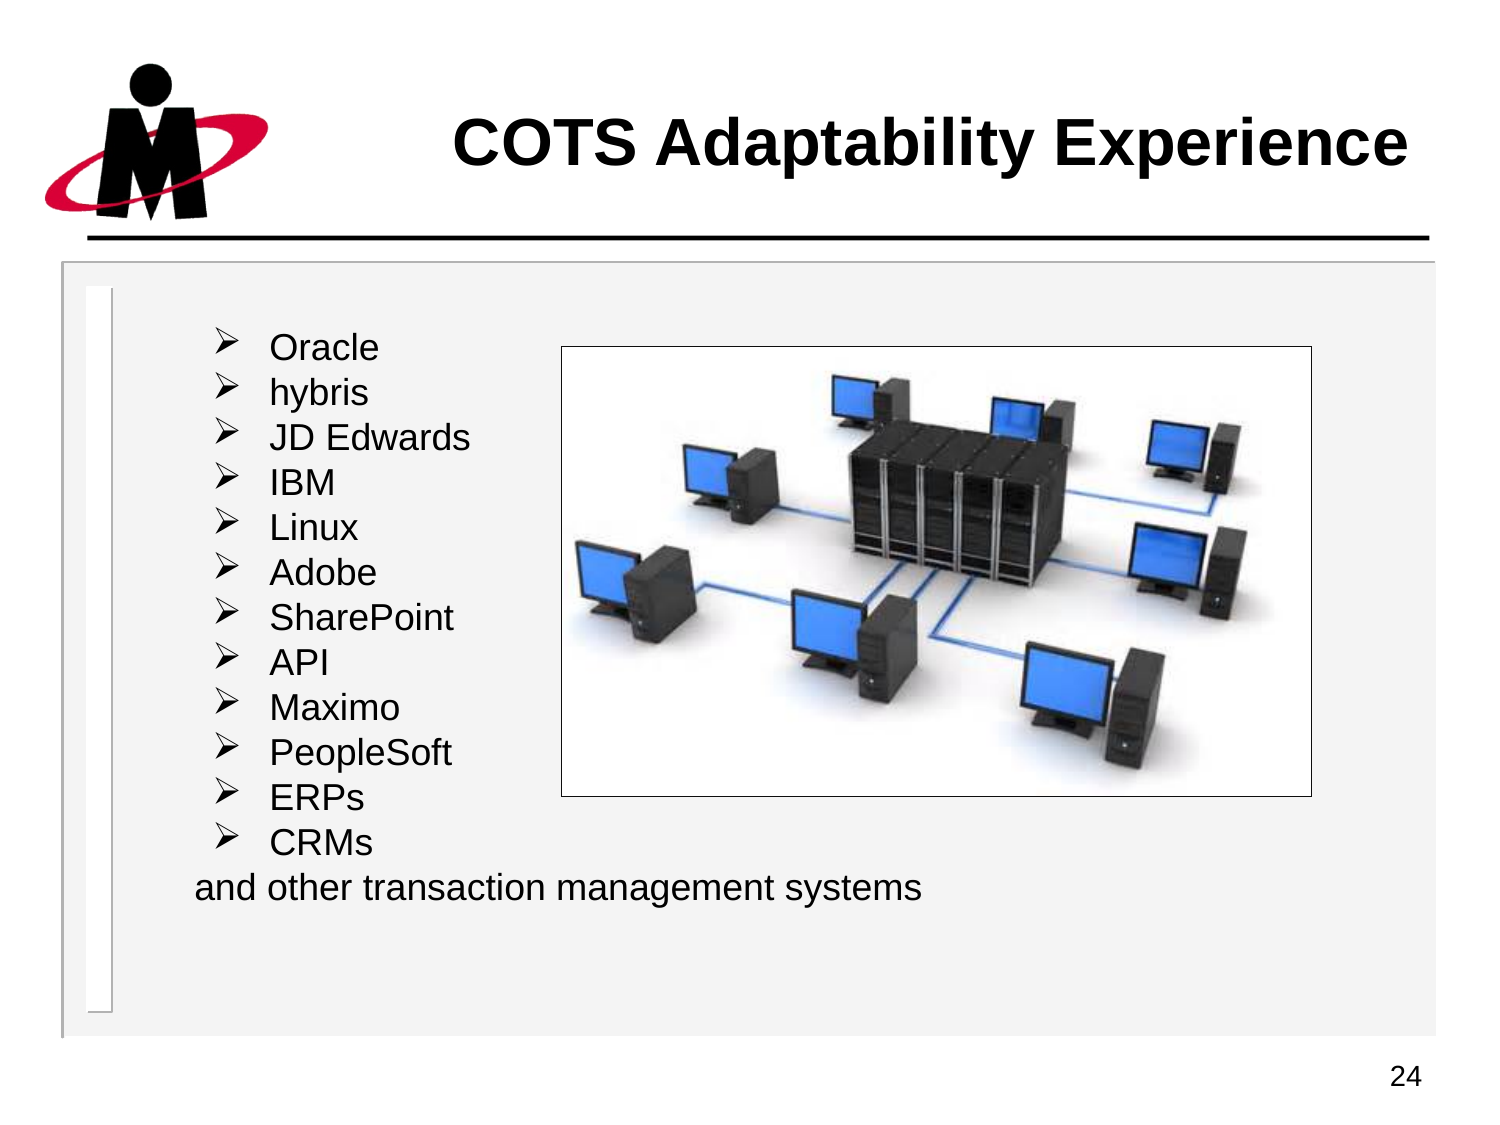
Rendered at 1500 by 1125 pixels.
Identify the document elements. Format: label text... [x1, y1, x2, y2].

picture [27, 44, 283, 251]
picture [561, 346, 1312, 797]
title COTS Adaptability Experience [367, 44, 1426, 233]
text_box Oracle hybris JD Edwards IBM Linux Adobe SharePoint API Maximo PeopleSoft ERPs CRMs and other transaction management systems [179, 315, 1022, 916]
slide_number 24 [1124, 1036, 1438, 1113]
